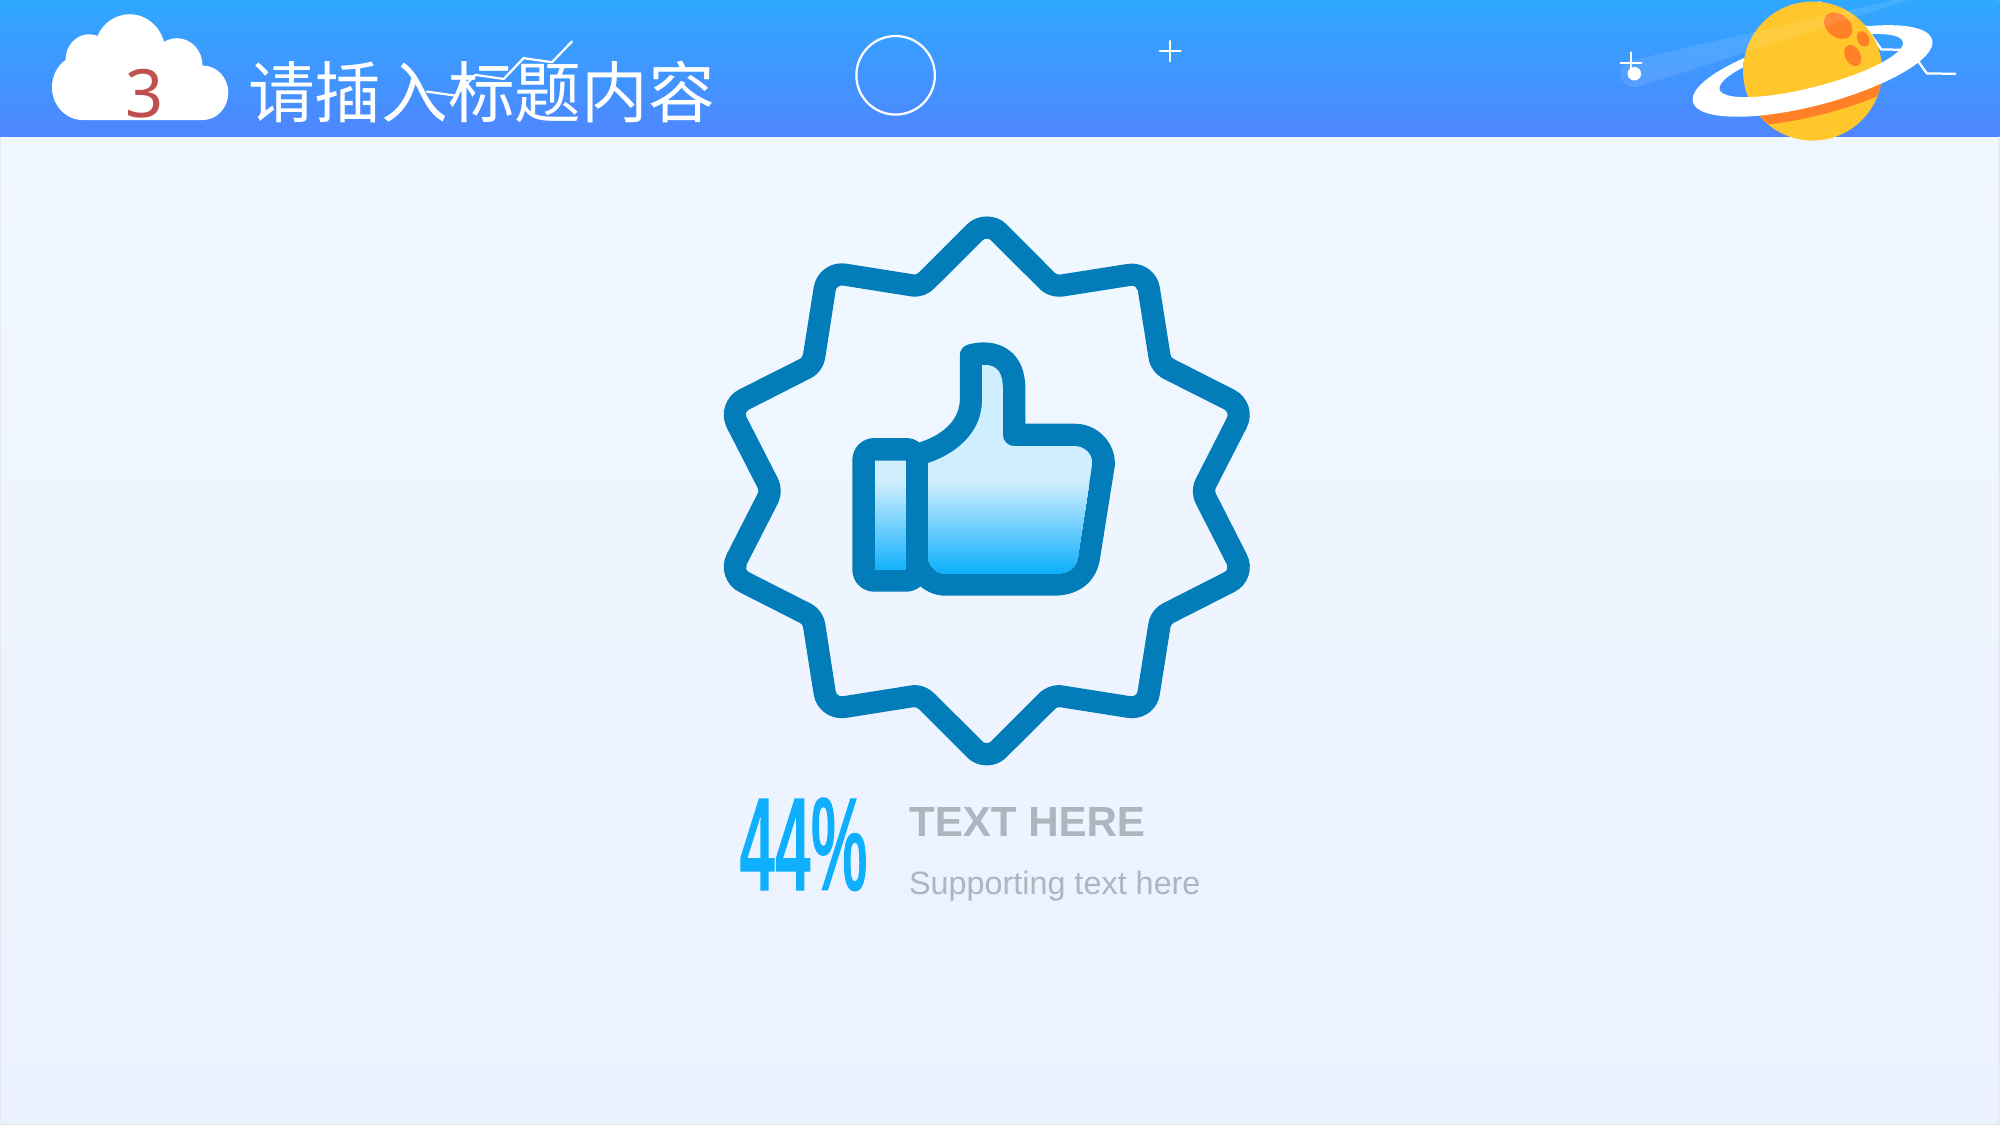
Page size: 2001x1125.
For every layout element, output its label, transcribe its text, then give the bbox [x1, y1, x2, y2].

text_box [71, 14, 192, 43]
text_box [722, 216, 1277, 909]
text_box 3 请插入标题内容 [52, 43, 789, 138]
